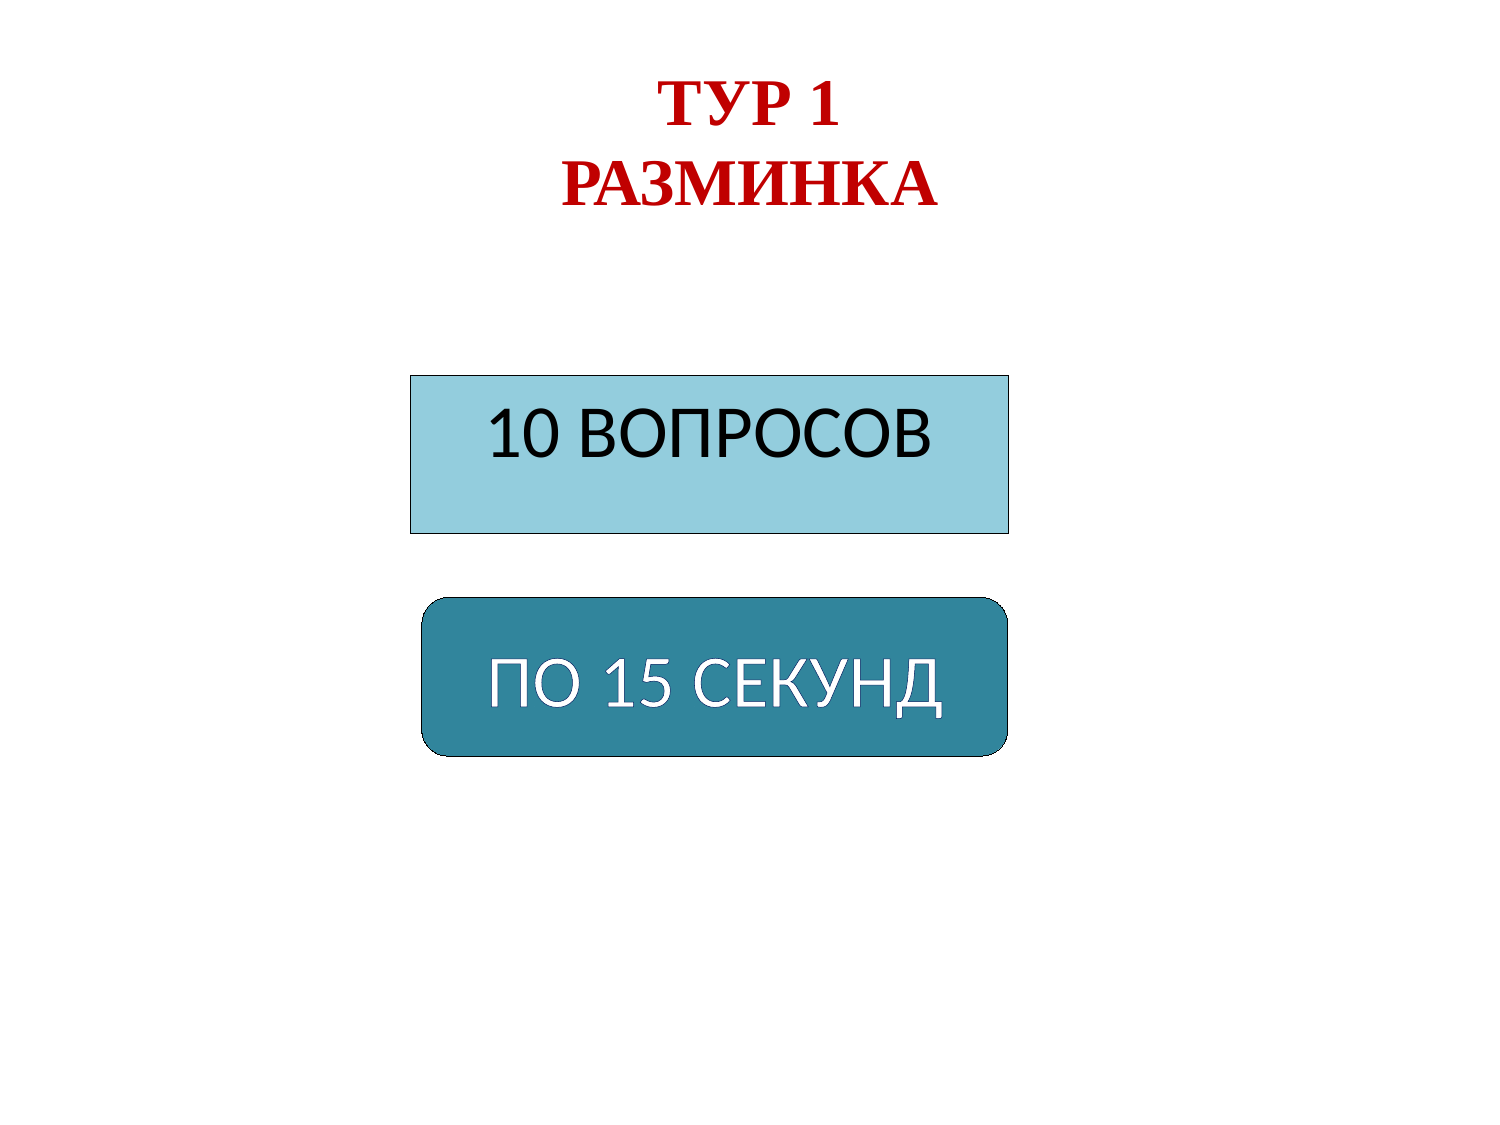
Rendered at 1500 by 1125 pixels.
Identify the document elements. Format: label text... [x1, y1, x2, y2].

title ТУР 1 РАЗМИНКА [75, 45, 1425, 233]
text_box ПО 15 СЕКУНД [421, 597, 1008, 757]
list 10 ВОПРОСОВ [410, 375, 1009, 534]
